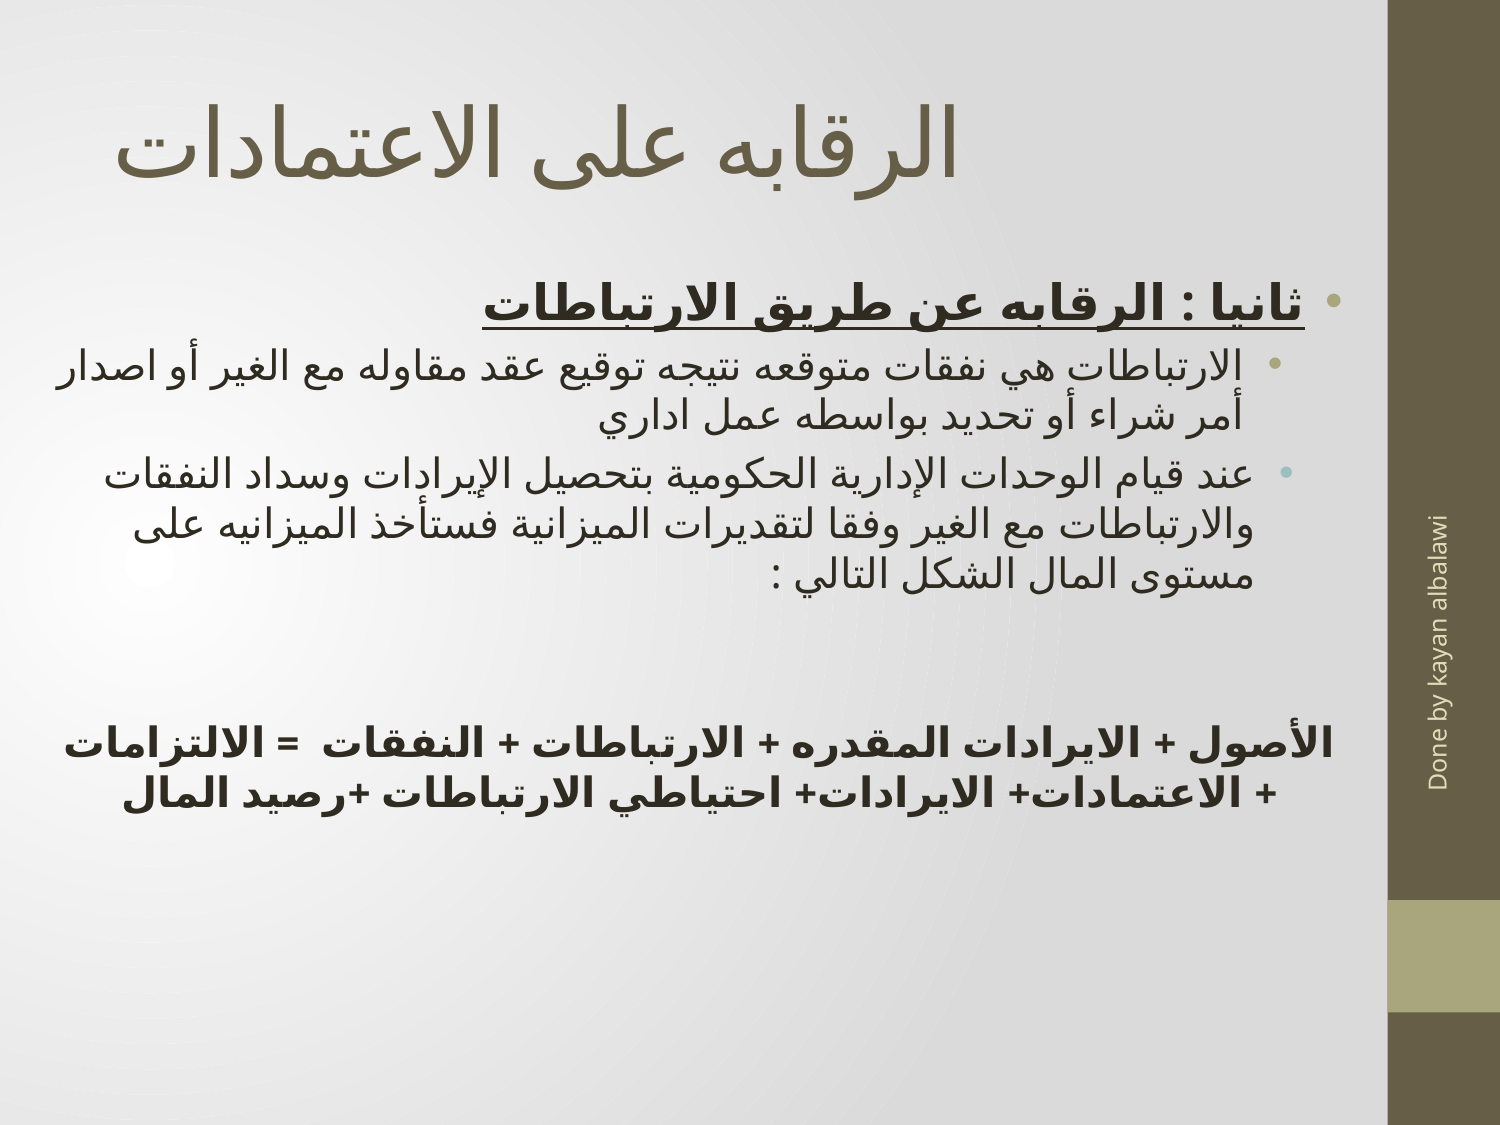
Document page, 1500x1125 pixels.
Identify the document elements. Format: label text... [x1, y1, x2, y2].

footer Done by kayan albalawi [1408, 500, 1469, 889]
list ثانيا : الرقابه عن طريق الارتباطات الارتباطات هي نفقات متوقعه نتيجه توقيع عقد مقاوله مع الغير أو اصدار أمر شراء أو تحديد بواسطه عمل اداري عند قيام الوحدات الإدارية الحكومية بتحصيل الإيرادات وسداد النفقات والارتباطات مع الغير وفقا لتقديرات الميزانية فستأخذ الميزانيه على مستوى المال الشكل التالي : الأصول + الايرادات المقدره + الارتباطات + النفقات = الالتزامات + الاعتمادات+ الايرادات+ احتياطي الارتباطات +رصيد المال [41, 262, 1377, 1050]
title الرقابه على الاعتمادات [75, 45, 1325, 233]
